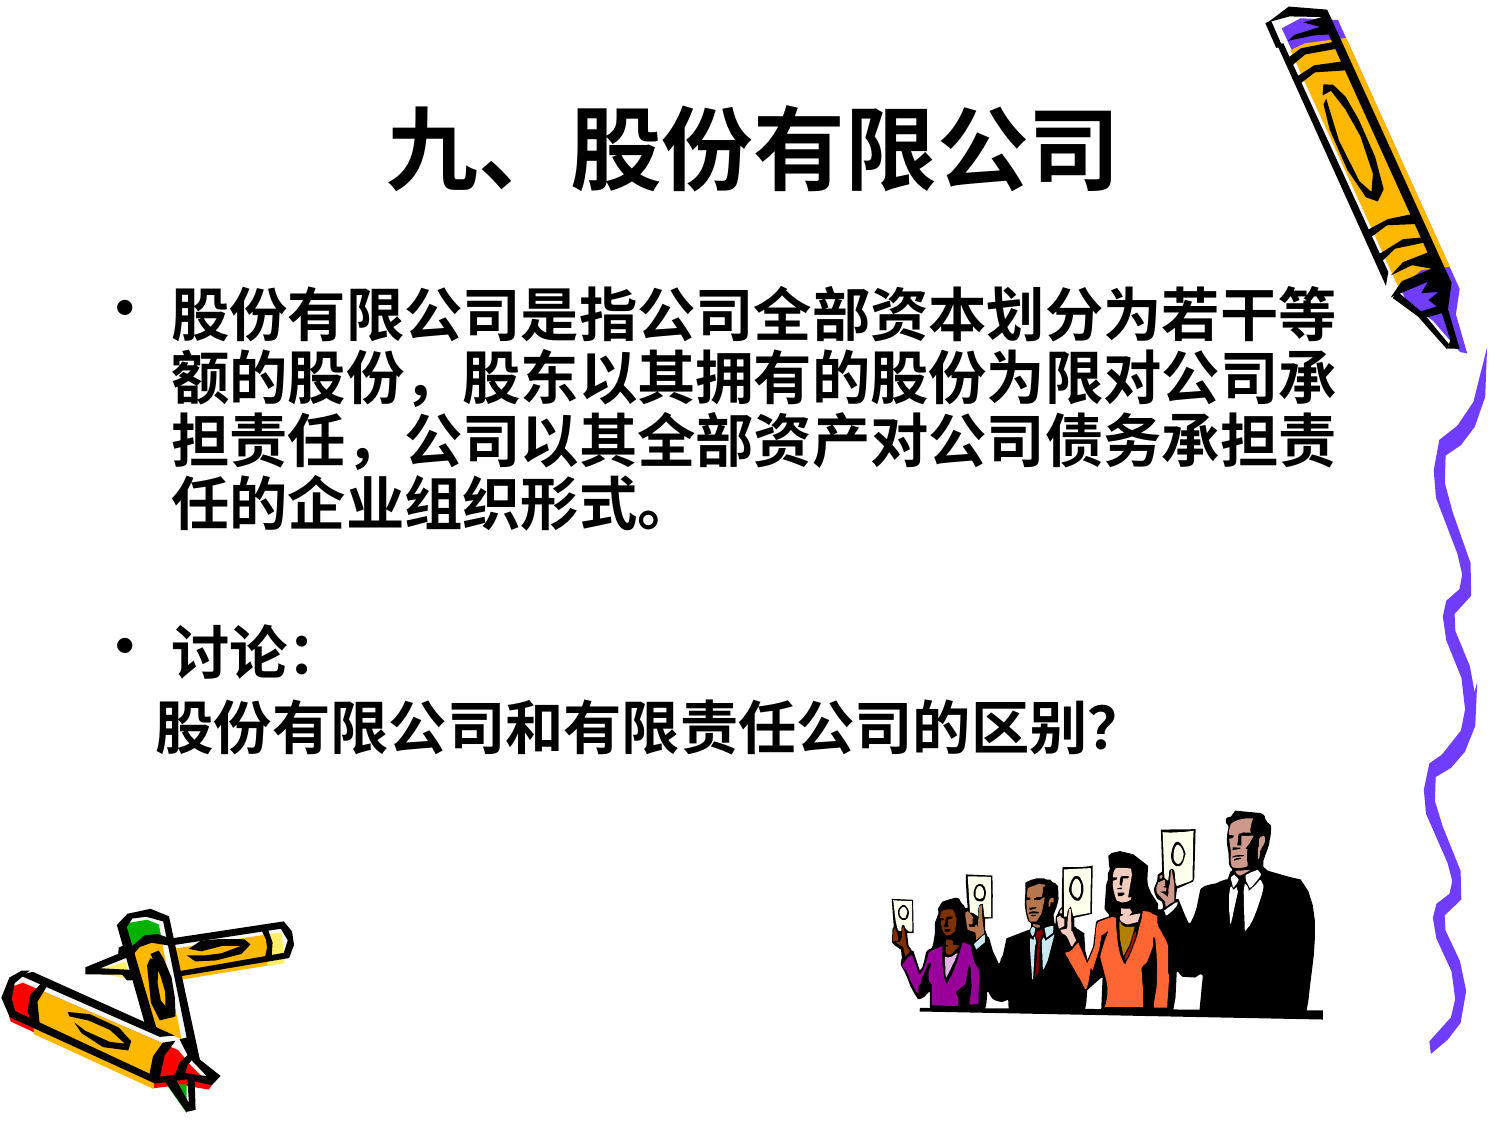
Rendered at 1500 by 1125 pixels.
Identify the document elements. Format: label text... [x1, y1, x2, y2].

title 九、股份有限公司 [52, 77, 1455, 211]
picture [891, 810, 1326, 1020]
list 股份有限公司是指公司全部资本划分为若干等额的股份，股东以其拥有的股份为限对公司承担责任，公司以其全部资产对公司债务承担责任的企业组织形式。 讨论： 股份有限公司和有限责任公司的区别？ [100, 278, 1353, 1048]
